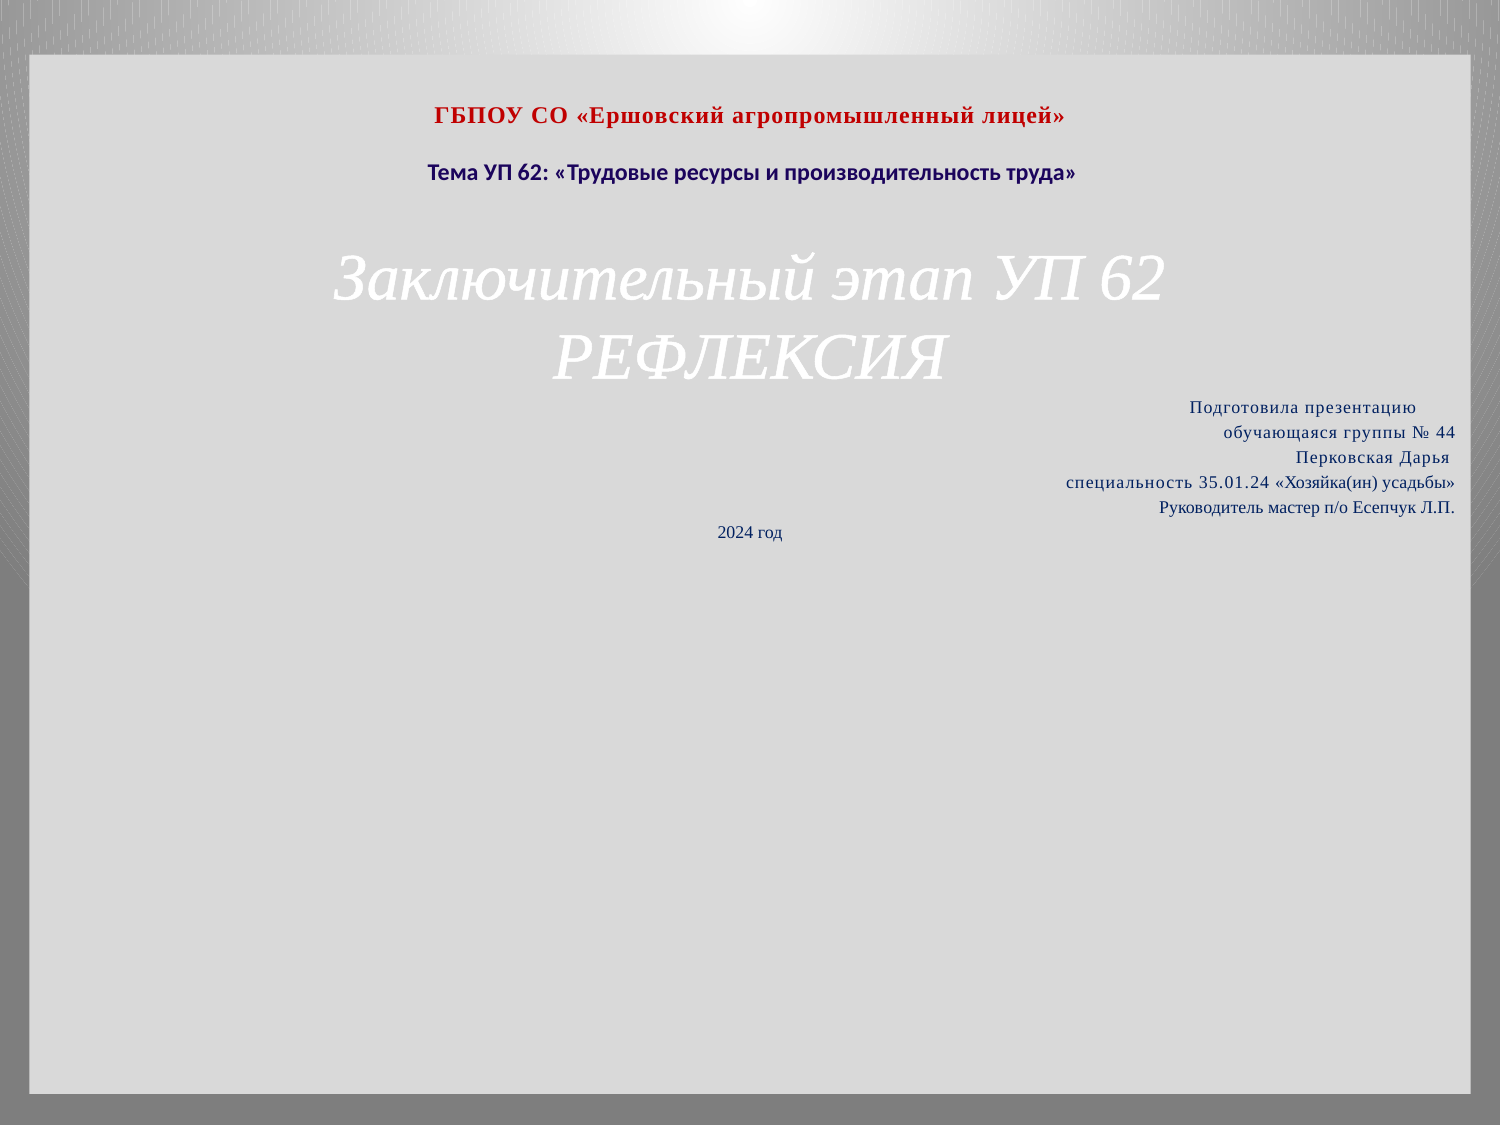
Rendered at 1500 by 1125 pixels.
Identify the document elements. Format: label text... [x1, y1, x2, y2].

list ГБПОУ СО «Ершовский агропромышленный лицей» Тема УП 62: «Трудовые ресурсы и производительность труда» Заключительный этап УП 62 РЕФЛЕКСИЯ Подготовила презентацию обучающаяся группы № 44 Перковская Дарья специальность 35.01.24 «Хозяйка(ин) усадьбы» Руководитель мастер п/о Есепчук Л.П. 2024 год [29, 54, 1471, 1094]
